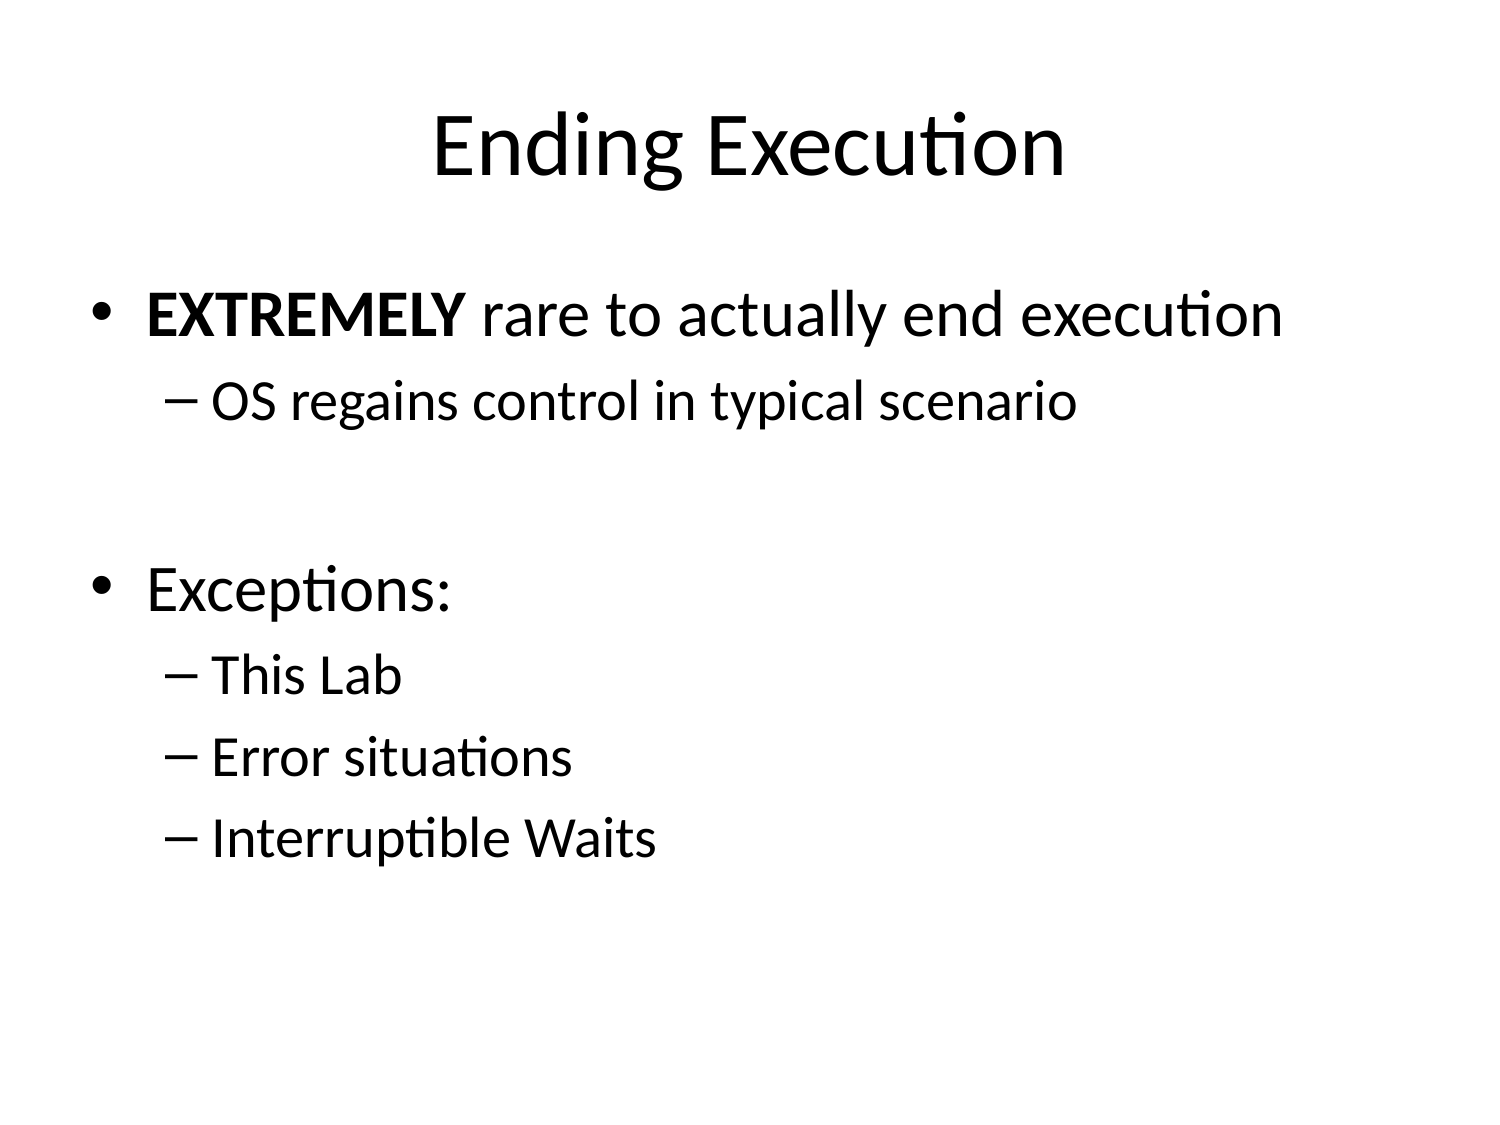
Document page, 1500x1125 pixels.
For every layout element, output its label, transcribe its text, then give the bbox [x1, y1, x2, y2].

title Ending Execution [75, 45, 1425, 233]
list EXTREMELY rare to actually end execution OS regains control in typical scenario Exceptions: This Lab Error situations Interruptible Waits [75, 262, 1425, 1005]
